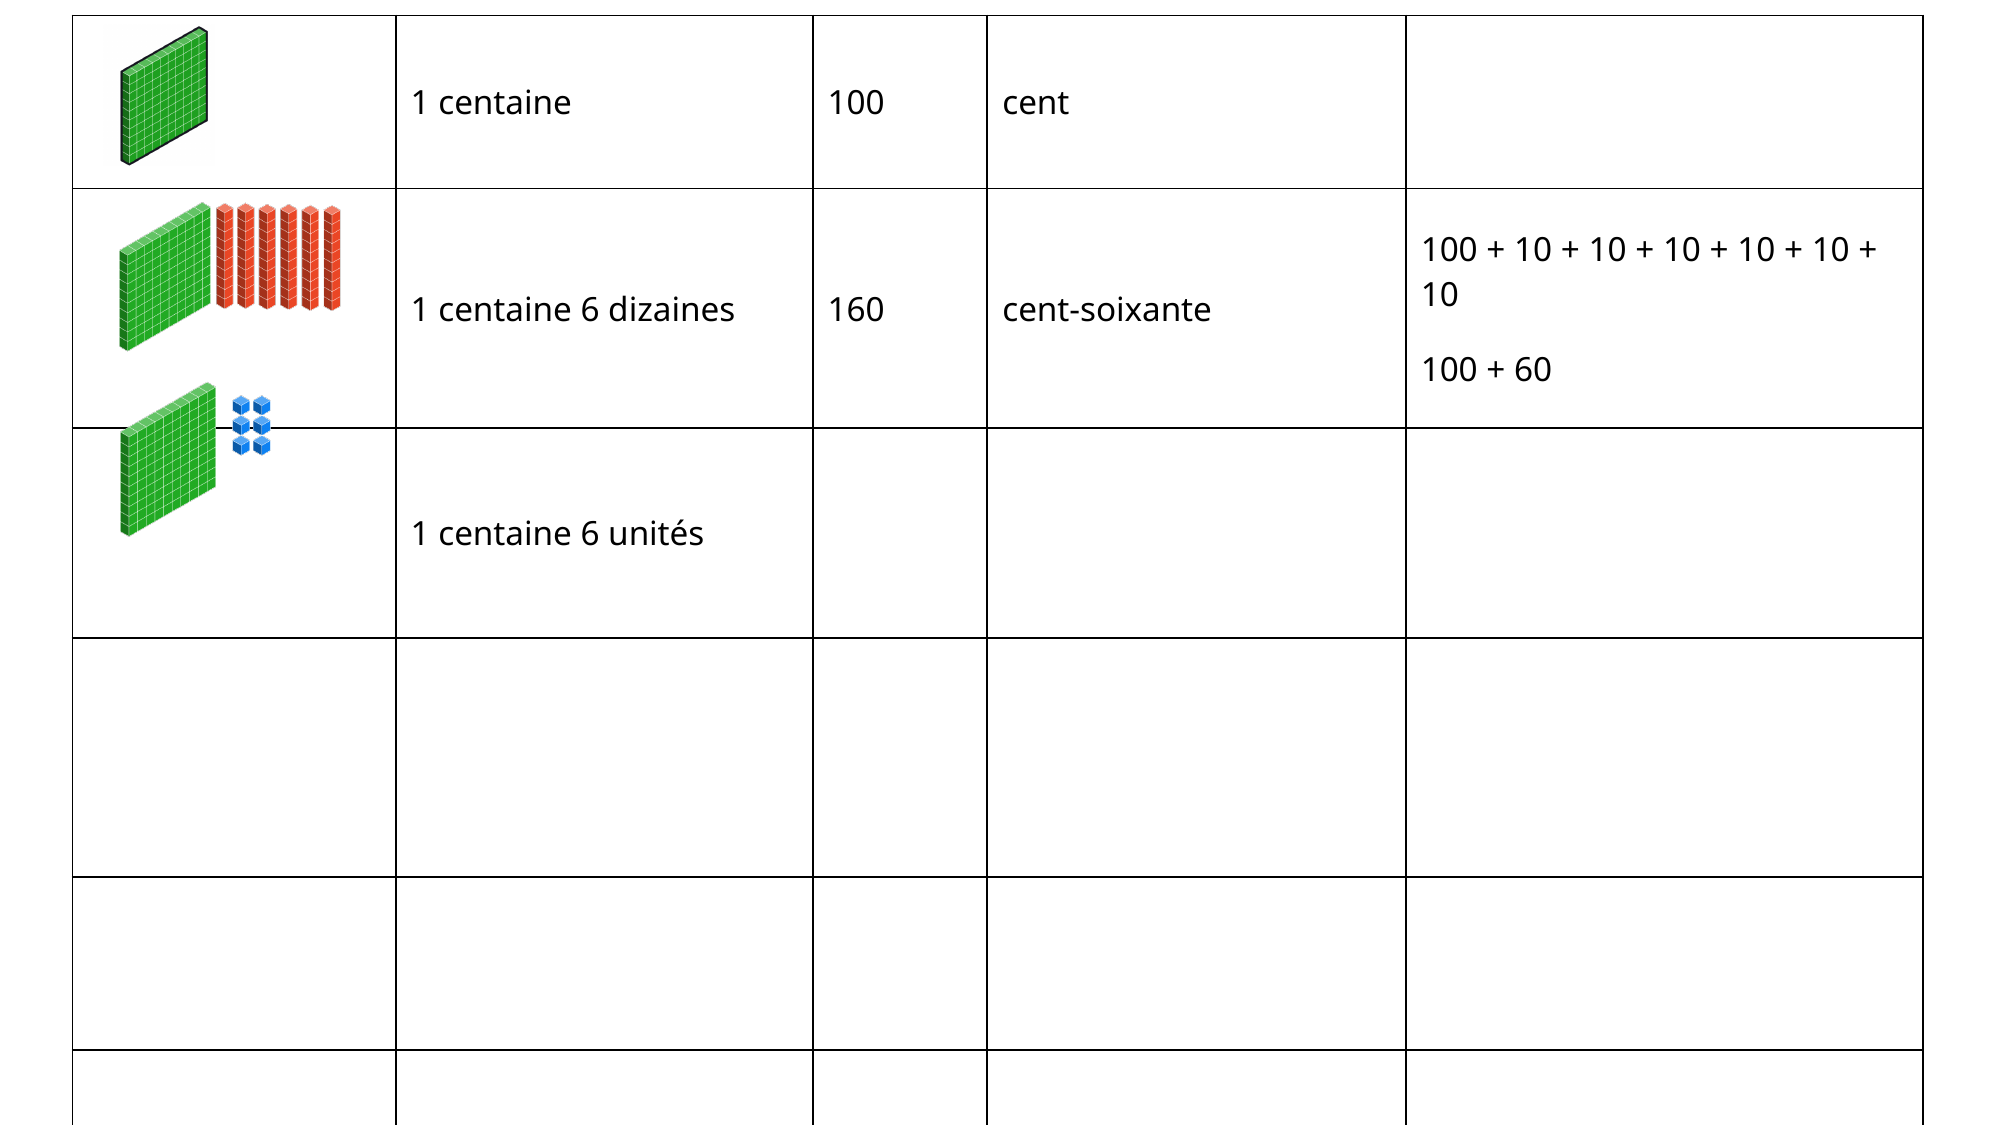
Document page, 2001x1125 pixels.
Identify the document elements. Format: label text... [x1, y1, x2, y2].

table_cell [814, 1051, 986, 1125]
table_cell [988, 1051, 1405, 1125]
table_cell 160 [814, 189, 986, 427]
table_cell [814, 878, 986, 1049]
table_cell [290, 189, 395, 427]
table_cell [73, 189, 99, 427]
table_cell 100 + 10 + 10 + 10 + 10 + 10 + 10 100 + 60 [1407, 189, 1922, 427]
picture [99, 183, 360, 557]
table_cell [988, 639, 1405, 876]
table_cell [397, 878, 812, 1049]
table_cell [397, 639, 812, 876]
table_cell [988, 429, 1405, 637]
table_cell [73, 639, 395, 876]
picture [103, 24, 215, 167]
table_cell [397, 1051, 812, 1125]
table_cell cent-soixante [988, 189, 1405, 427]
table_header [73, 16, 395, 188]
table_cell [1407, 429, 1922, 637]
table_header 100 [814, 16, 986, 188]
table_cell [988, 878, 1405, 1049]
table_cell [73, 429, 395, 637]
table_cell 1 centaine 6 unités [397, 429, 812, 637]
table_header [1407, 16, 1922, 188]
table_cell [814, 639, 986, 876]
table_cell [73, 878, 395, 1049]
table_cell [1407, 639, 1922, 876]
table_header cent [988, 16, 1405, 188]
table_cell [1407, 878, 1922, 1049]
table_cell 1 centaine 6 dizaines [397, 189, 812, 427]
table_cell [73, 1051, 395, 1125]
table_header 1 centaine [397, 16, 812, 188]
table_cell [814, 429, 986, 637]
table_cell [1407, 1051, 1922, 1125]
